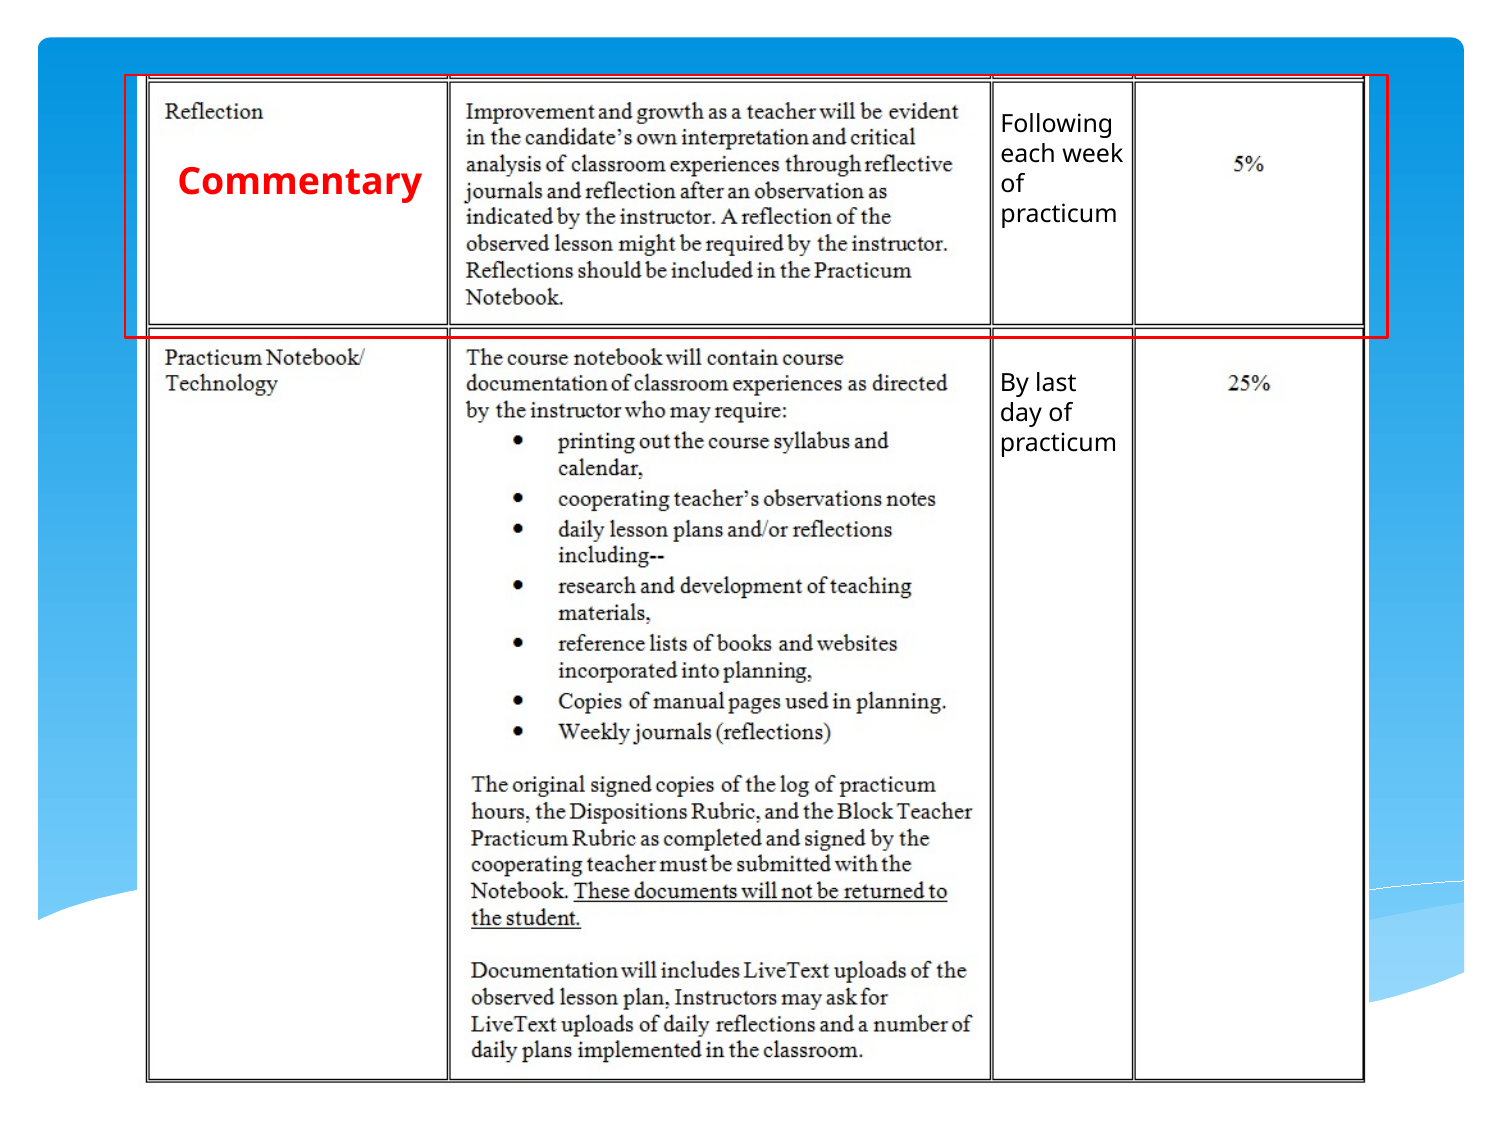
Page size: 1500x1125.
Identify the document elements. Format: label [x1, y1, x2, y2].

picture [137, 75, 1370, 1088]
text_box [124, 74, 135, 339]
text_box [1370, 74, 1389, 339]
